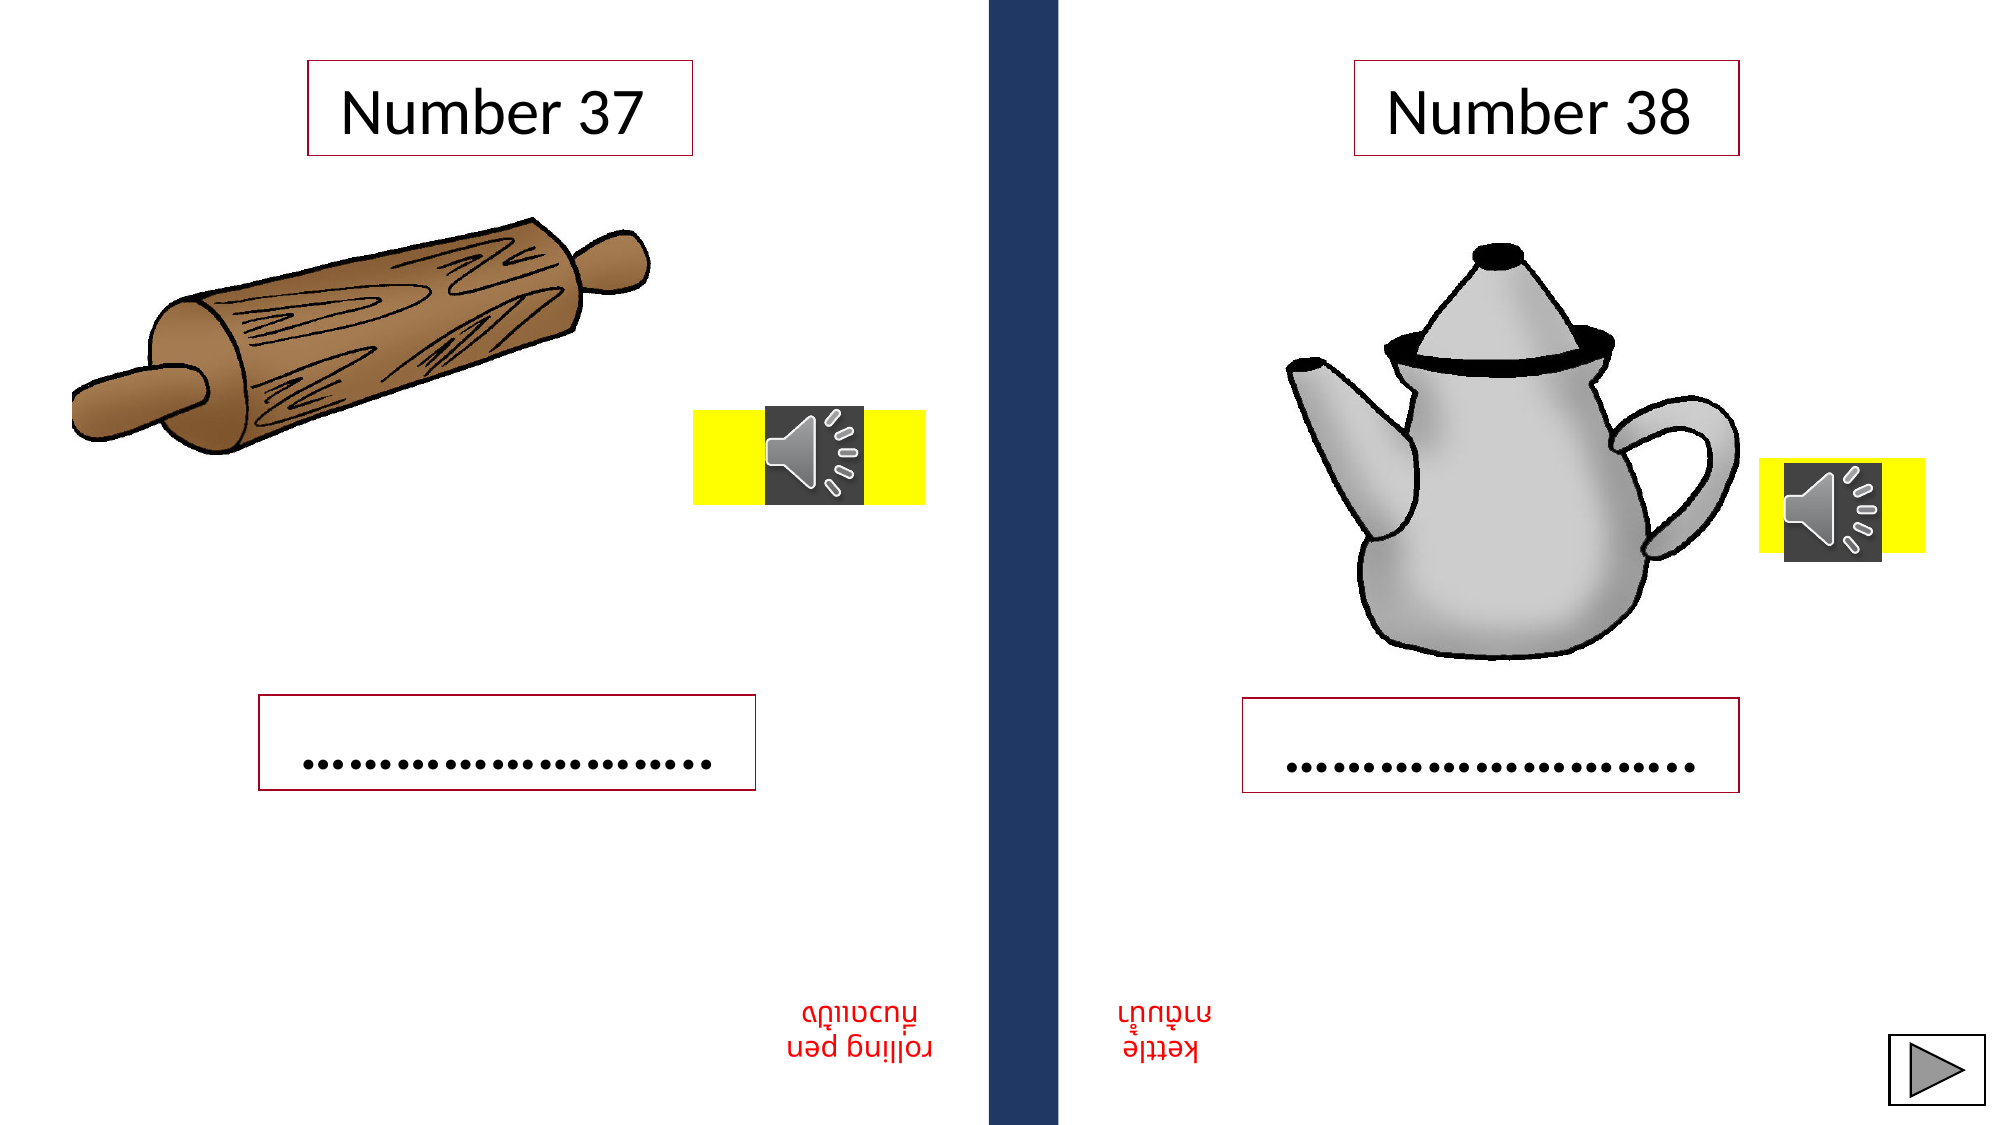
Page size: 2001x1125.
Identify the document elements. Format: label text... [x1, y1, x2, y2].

picture [1273, 241, 1759, 675]
text_box [1888, 1034, 1986, 1106]
table_header [1759, 458, 1925, 553]
text_box …………………….. [1242, 697, 1739, 793]
text_box [988, 0, 1059, 1125]
table_header [865, 410, 926, 505]
text_box Number 38 [1354, 60, 1739, 156]
table_header [693, 410, 764, 505]
text_box Number 37 [308, 60, 693, 156]
picture [1783, 462, 1884, 563]
text_box rolling pen ที่นวดแป้ง [764, 993, 955, 1078]
text_box …………………….. [259, 695, 756, 790]
picture [72, 182, 651, 544]
text_box kettle กาต้มน้ำ [1078, 993, 1251, 1078]
picture [764, 405, 865, 506]
